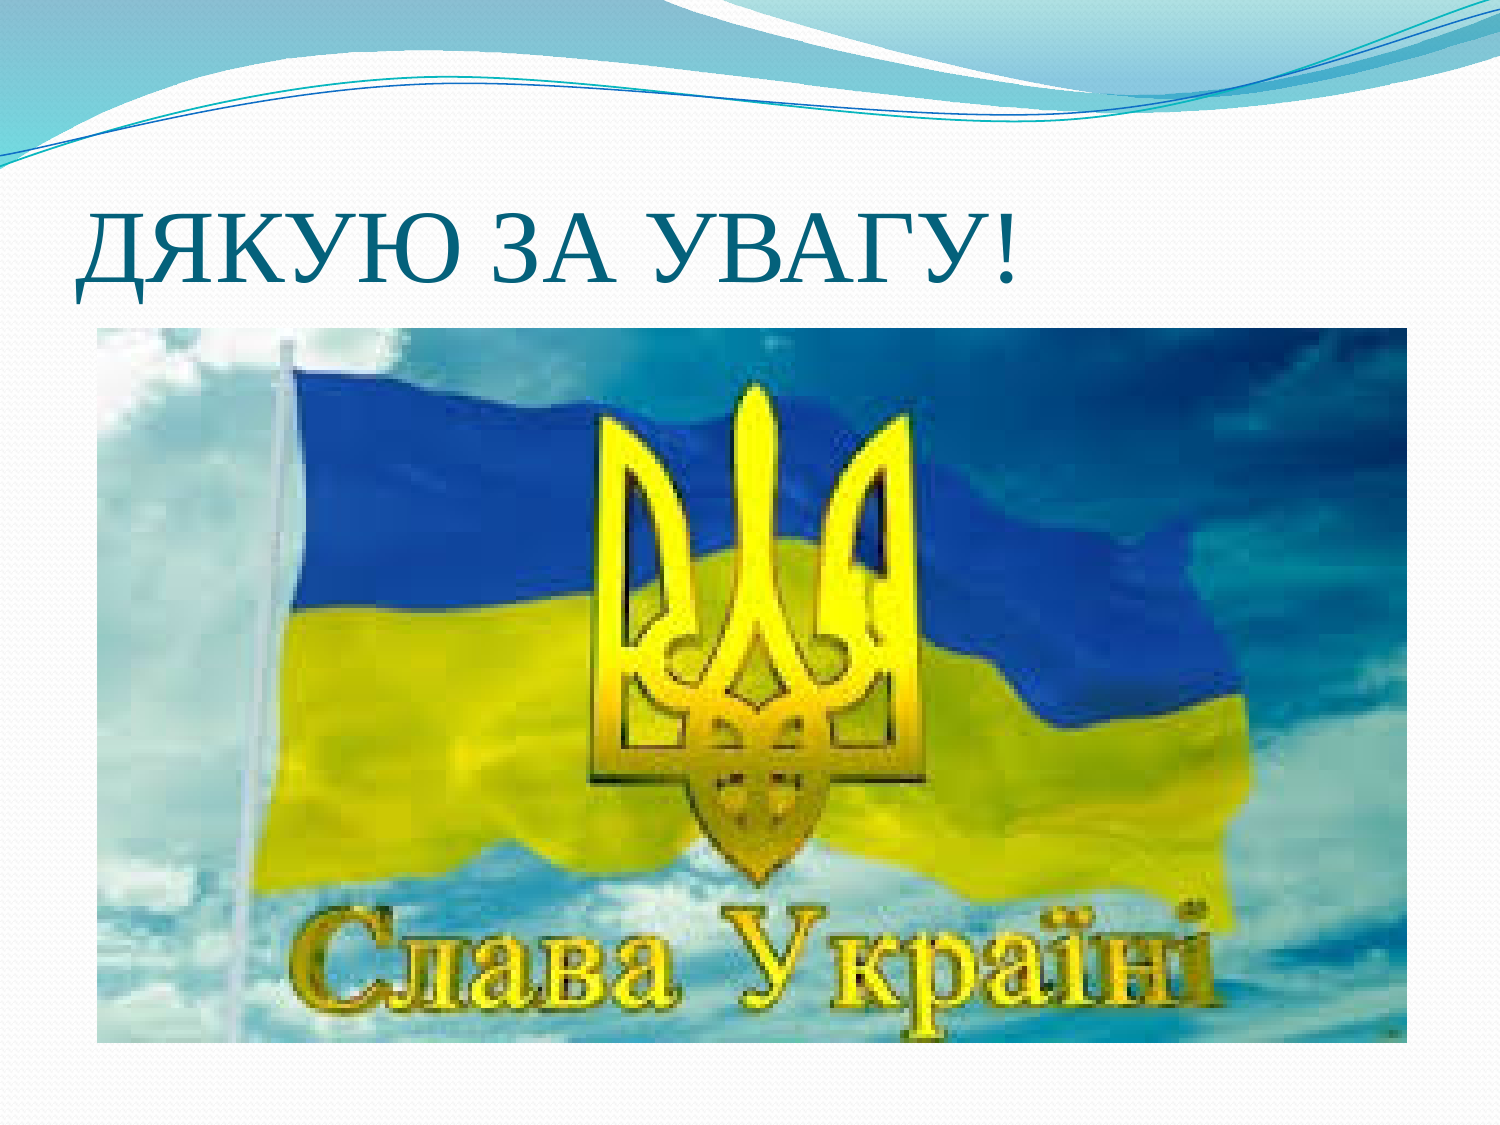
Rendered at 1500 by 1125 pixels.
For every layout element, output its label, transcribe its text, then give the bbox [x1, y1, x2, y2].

title ДЯКУЮ ЗА УВАГУ! [75, 115, 1425, 303]
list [97, 327, 1407, 1044]
